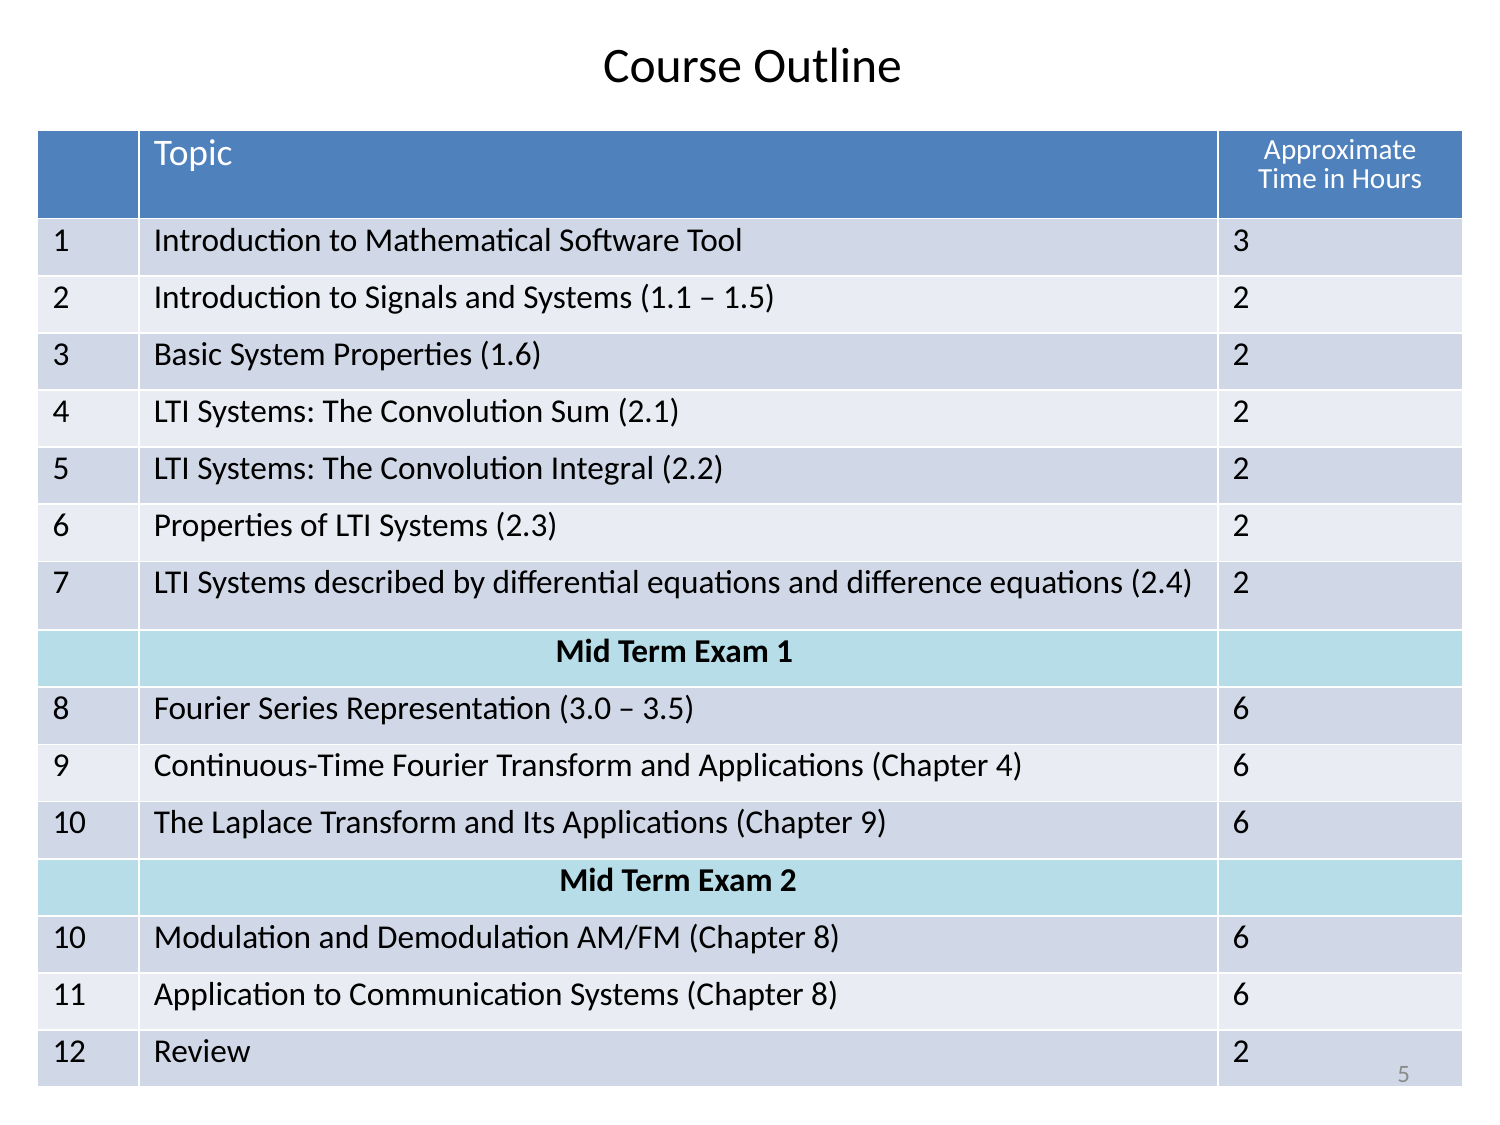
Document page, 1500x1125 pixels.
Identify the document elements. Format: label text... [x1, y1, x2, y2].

table_cell Review [140, 1031, 1217, 1086]
table_cell Introduction to Mathematical Software Tool [140, 219, 1217, 275]
table_cell [38, 860, 138, 915]
table_cell Continuous-Time Fourier Transform and Applications (Chapter 4) [140, 745, 1217, 801]
table_cell 3 [1219, 219, 1462, 275]
table_cell 7 [38, 562, 138, 629]
table_header Approximate Time in Hours [1219, 131, 1462, 218]
table_cell Mid Term Exam 1 [140, 631, 1217, 686]
table_cell Basic System Properties (1.6) [140, 334, 1217, 389]
table_cell [38, 631, 138, 686]
table_cell Modulation and Demodulation AM/FM (Chapter 8) [140, 917, 1217, 972]
table_cell 2 [1219, 334, 1462, 389]
table_cell LTI Systems: The Convolution Integral (2.2) [140, 448, 1217, 503]
table_cell 6 [1219, 917, 1462, 972]
table_cell The Laplace Transform and Its Applications (Chapter 9) [140, 802, 1217, 858]
table_cell 8 [38, 688, 138, 744]
table_cell 4 [38, 391, 138, 446]
table_cell LTI Systems: The Convolution Sum (2.1) [140, 391, 1217, 446]
table_cell 2 [1219, 1031, 1462, 1086]
table_cell [1219, 631, 1462, 686]
table_cell 6 [38, 505, 138, 561]
slide_number 5 [1074, 1042, 1425, 1103]
table_cell 6 [1219, 688, 1462, 744]
table_cell Properties of LTI Systems (2.3) [140, 505, 1217, 561]
table_cell 6 [1219, 745, 1462, 801]
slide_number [75, 1042, 425, 1103]
table_cell Fourier Series Representation (3.0 – 3.5) [140, 688, 1217, 744]
table_cell 2 [38, 277, 138, 332]
table_cell 2 [1219, 277, 1462, 332]
table_cell 1 [38, 219, 138, 275]
table_cell 11 [38, 974, 138, 1029]
table_cell 2 [1219, 562, 1462, 629]
table_cell 12 [38, 1031, 138, 1086]
table_cell 2 [1219, 391, 1462, 446]
table_cell 6 [1219, 802, 1462, 858]
table_cell 6 [1219, 974, 1462, 1029]
footer [512, 1042, 988, 1103]
table_cell 2 [1219, 448, 1462, 503]
table_cell Introduction to Signals and Systems (1.1 – 1.5) [140, 277, 1217, 332]
table_cell 10 [38, 802, 138, 858]
table_cell 2 [1219, 505, 1462, 561]
table_cell 3 [38, 334, 138, 389]
table_header [38, 131, 138, 218]
table_cell 10 [38, 917, 138, 972]
table_cell LTI Systems described by differential equations and difference equations (2.4) [140, 562, 1217, 629]
table_header Topic [140, 131, 1217, 218]
table_cell Mid Term Exam 2 [140, 860, 1217, 915]
table_cell 9 [38, 745, 138, 801]
table_cell [1219, 860, 1462, 915]
title Course Outline [137, 24, 1368, 100]
table_cell 5 [38, 448, 138, 503]
table_cell Application to Communication Systems (Chapter 8) [140, 974, 1217, 1029]
